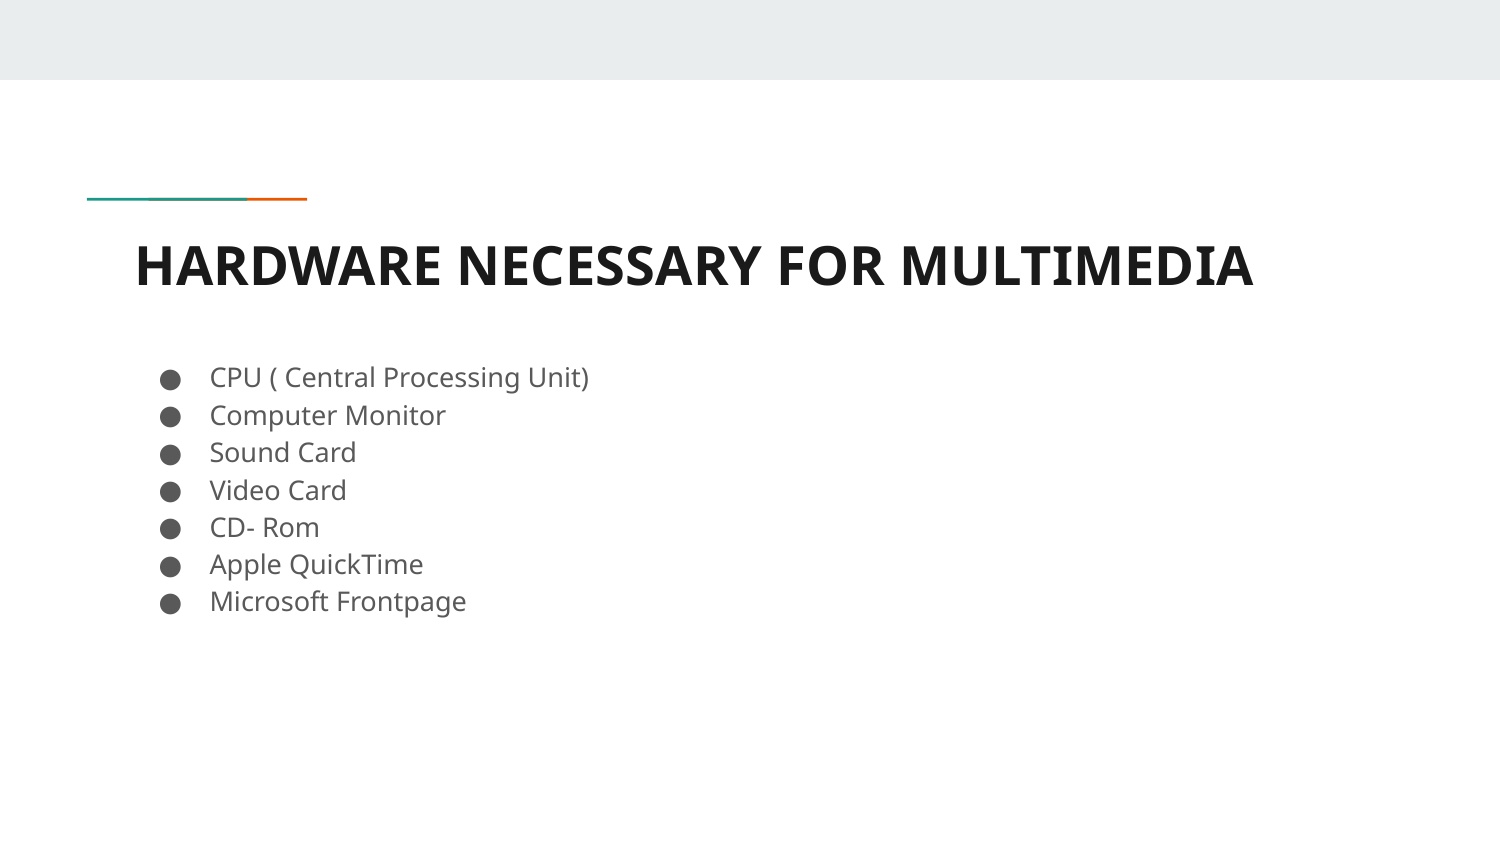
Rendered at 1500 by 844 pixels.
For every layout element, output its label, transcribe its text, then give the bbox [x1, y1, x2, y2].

title HARDWARE NECESSARY FOR MULTIMEDIA [119, 216, 1381, 305]
list CPU ( Central Processing Unit) Computer Monitor Sound Card Video Card CD- Rom Apple QuickTime Microsoft Frontpage [119, 341, 1381, 712]
